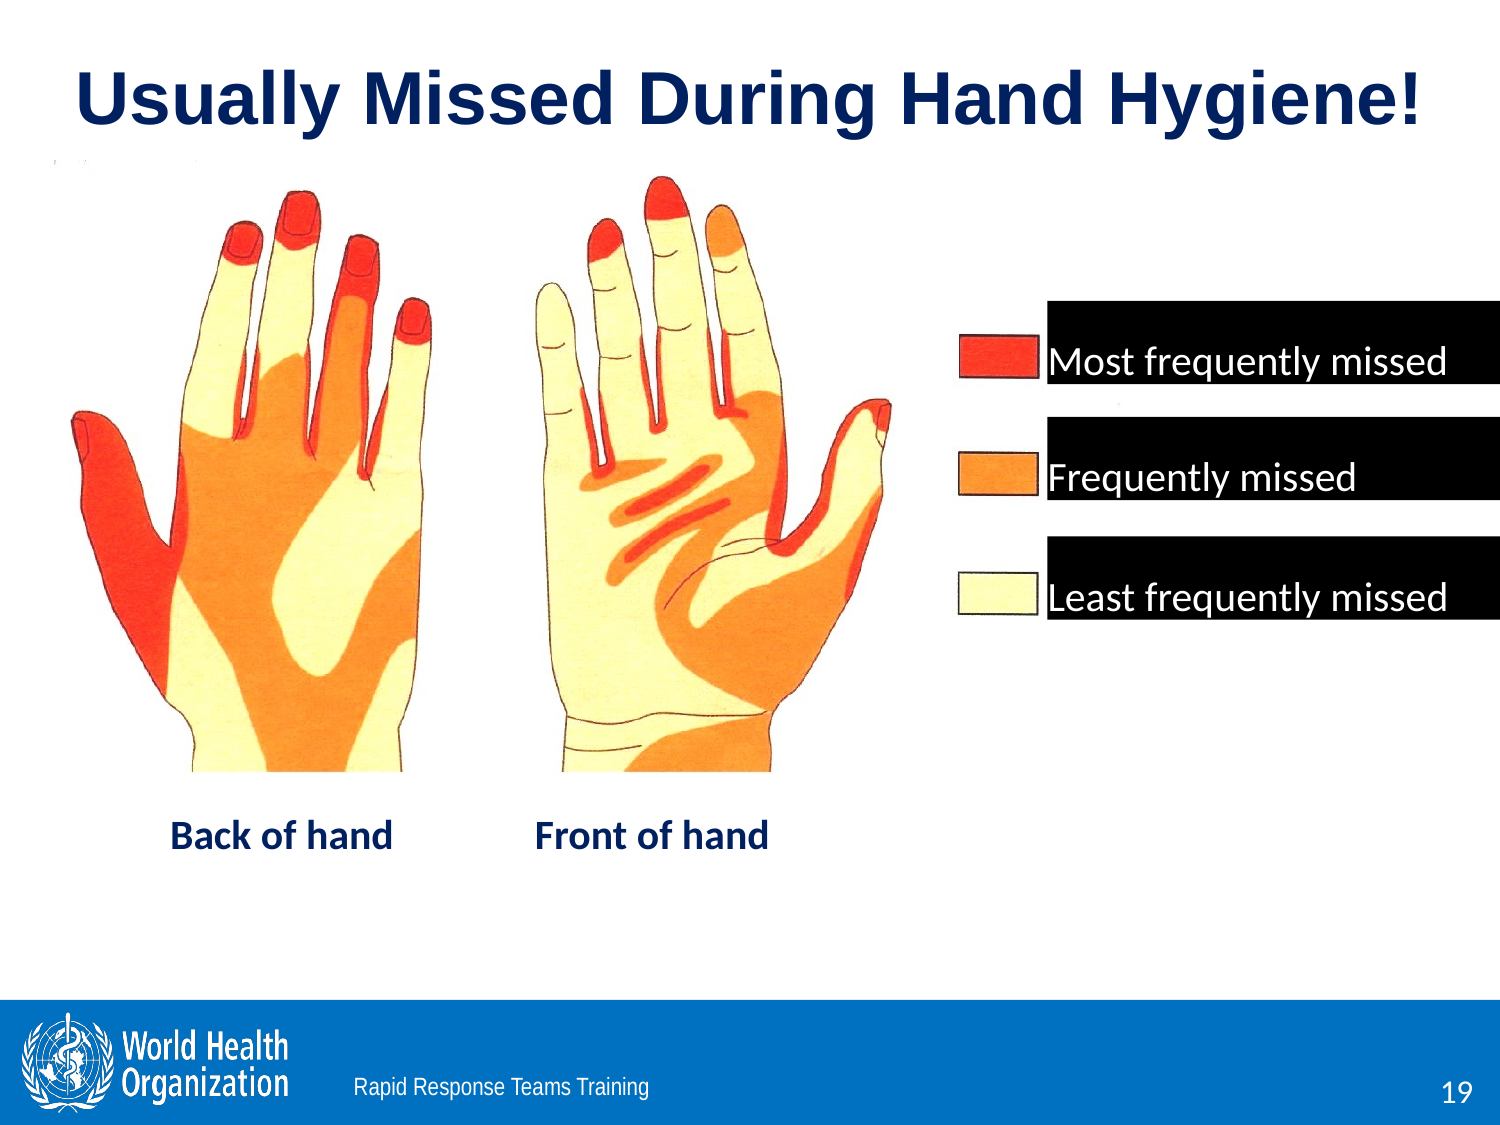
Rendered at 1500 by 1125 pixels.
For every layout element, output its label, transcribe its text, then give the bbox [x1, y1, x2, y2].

title Usually Missed During Hand Hygiene! [0, 0, 1500, 189]
picture [21, 1012, 288, 1113]
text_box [54, 160, 1500, 850]
